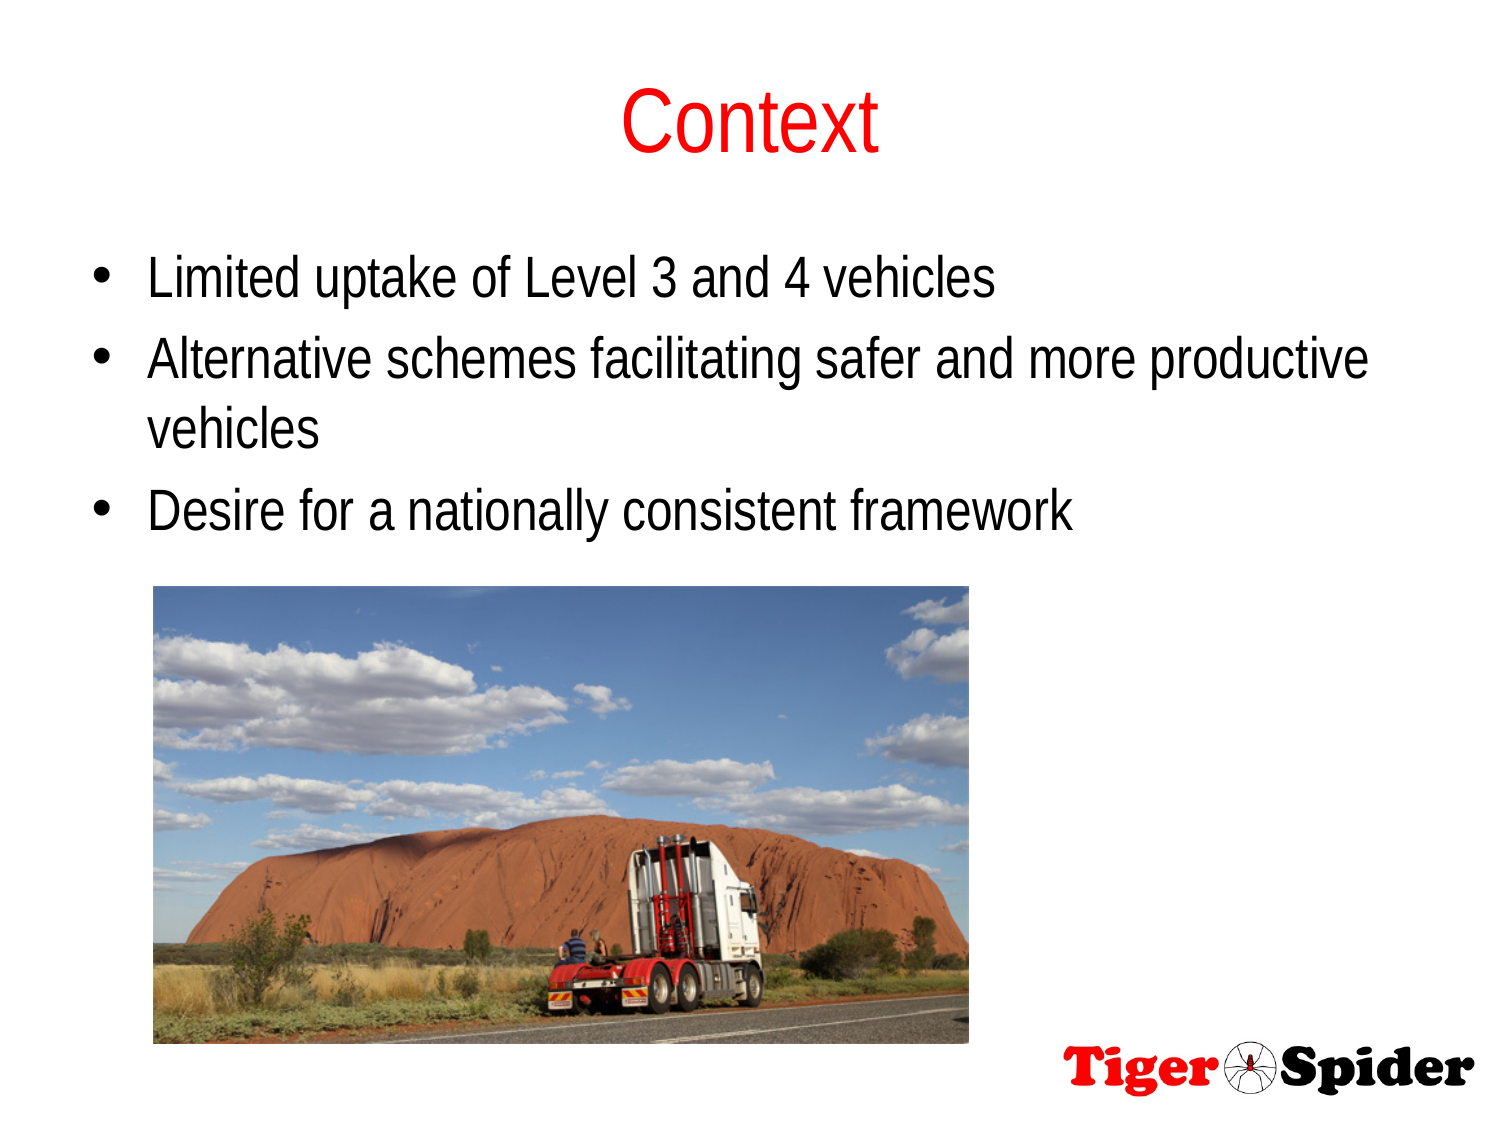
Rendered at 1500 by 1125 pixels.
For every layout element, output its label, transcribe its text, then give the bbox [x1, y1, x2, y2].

list Limited uptake of Level 3 and 4 vehicles Alternative schemes facilitating safer and more productive vehicles Desire for a nationally consistent framework [76, 231, 1459, 634]
picture [153, 585, 969, 1045]
picture [1033, 1023, 1500, 1102]
title Context [0, 0, 1500, 233]
